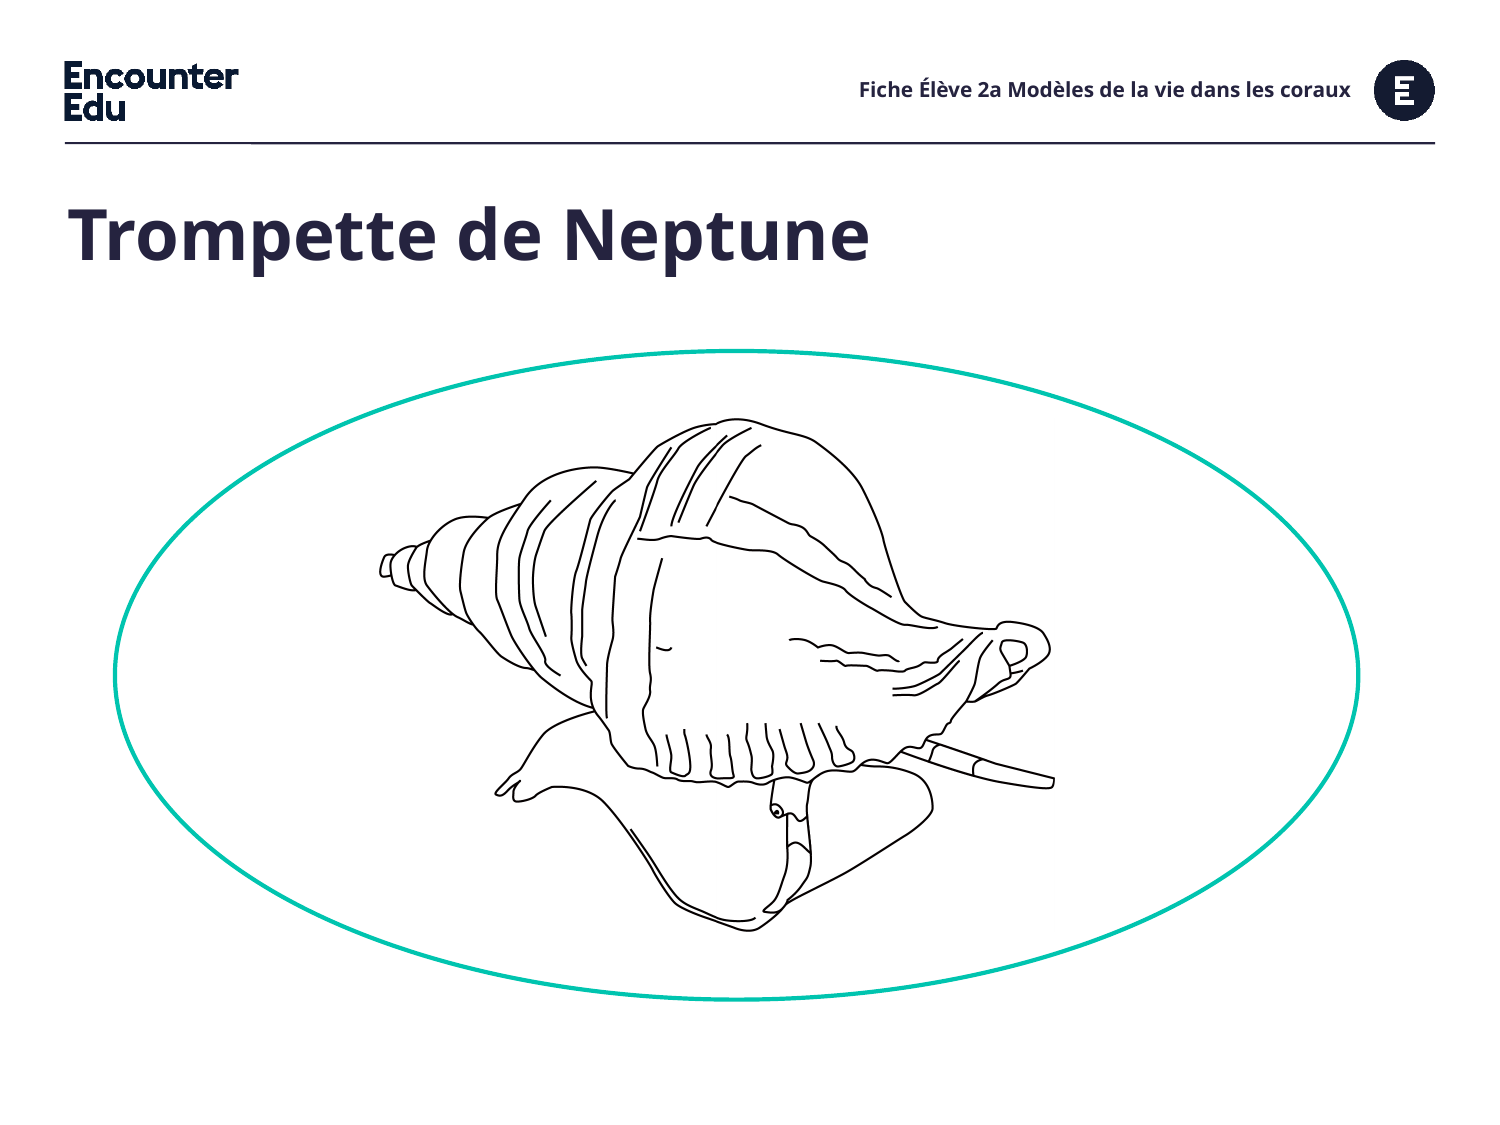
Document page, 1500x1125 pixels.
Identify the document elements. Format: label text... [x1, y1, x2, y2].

text_box [114, 366, 1359, 1000]
list Trompette de Neptune [59, 191, 929, 394]
title Fiche Élève 2a Modèles de la vie dans les coraux [749, 67, 1359, 114]
picture [378, 418, 1055, 932]
picture [60, 59, 243, 122]
picture [1372, 58, 1436, 122]
